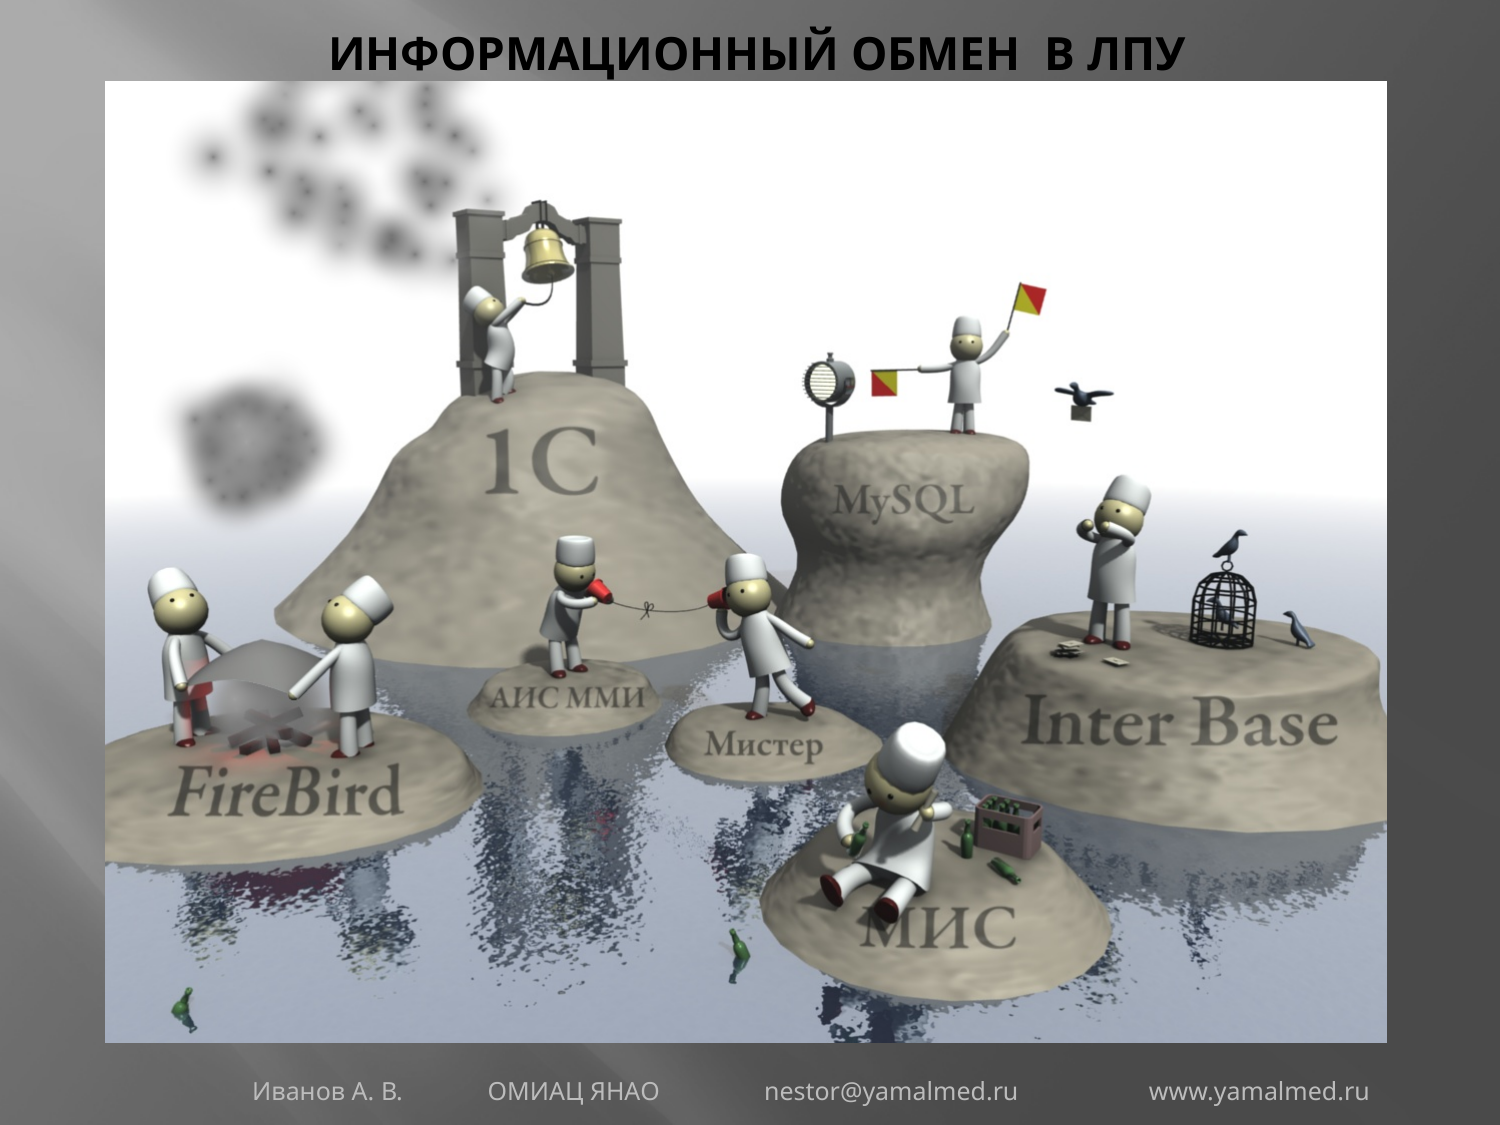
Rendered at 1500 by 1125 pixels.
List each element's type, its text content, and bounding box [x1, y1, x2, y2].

footer Иванов А. В. ОМИАЦ ЯНАО nestor@yamalmed.ru www.yamalmed.ru [222, 1084, 1407, 1113]
title Информационный обмен в ЛПУ [82, 0, 1432, 80]
picture [105, 81, 1387, 1044]
